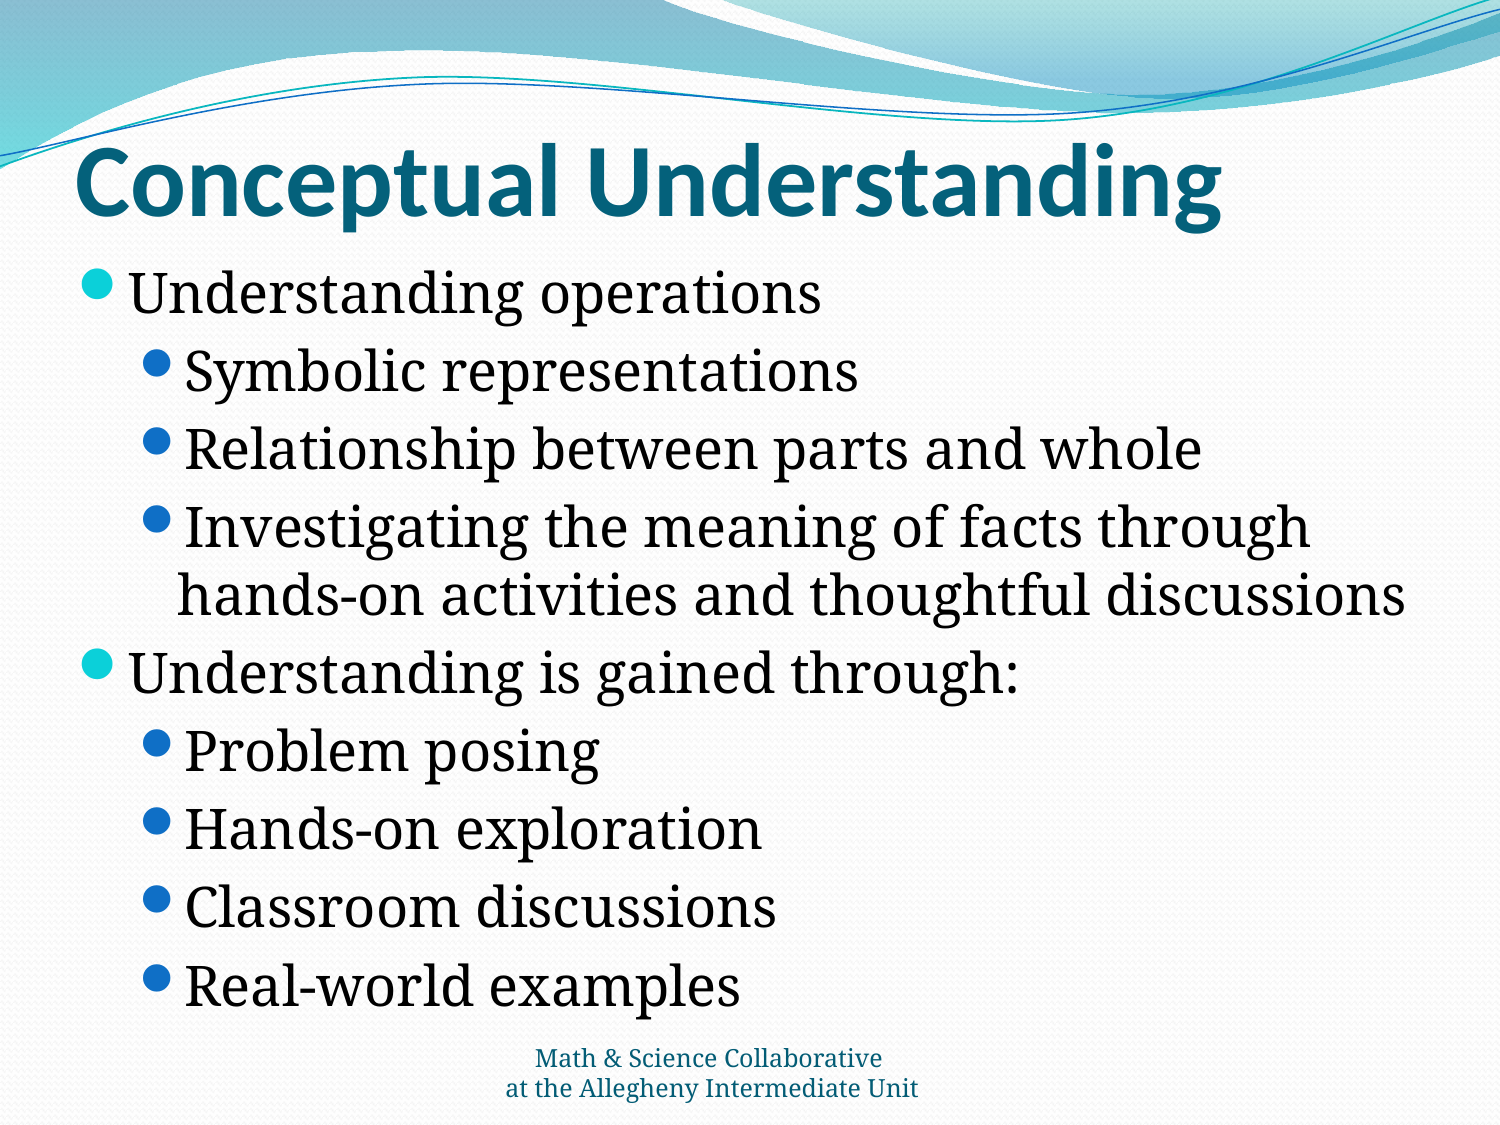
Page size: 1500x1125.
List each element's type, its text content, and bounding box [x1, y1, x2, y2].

title Conceptual Understanding [75, 50, 1425, 238]
footer Math & Science Collaborative at the Allegheny Intermediate Unit [437, 1042, 988, 1103]
list Understanding operations Symbolic representations Relationship between parts and whole Investigating the meaning of facts through hands-on activities and thoughtful discussions Understanding is gained through: Problem posing Hands-on exploration Classroom discussions Real-world examples [62, 249, 1475, 1038]
